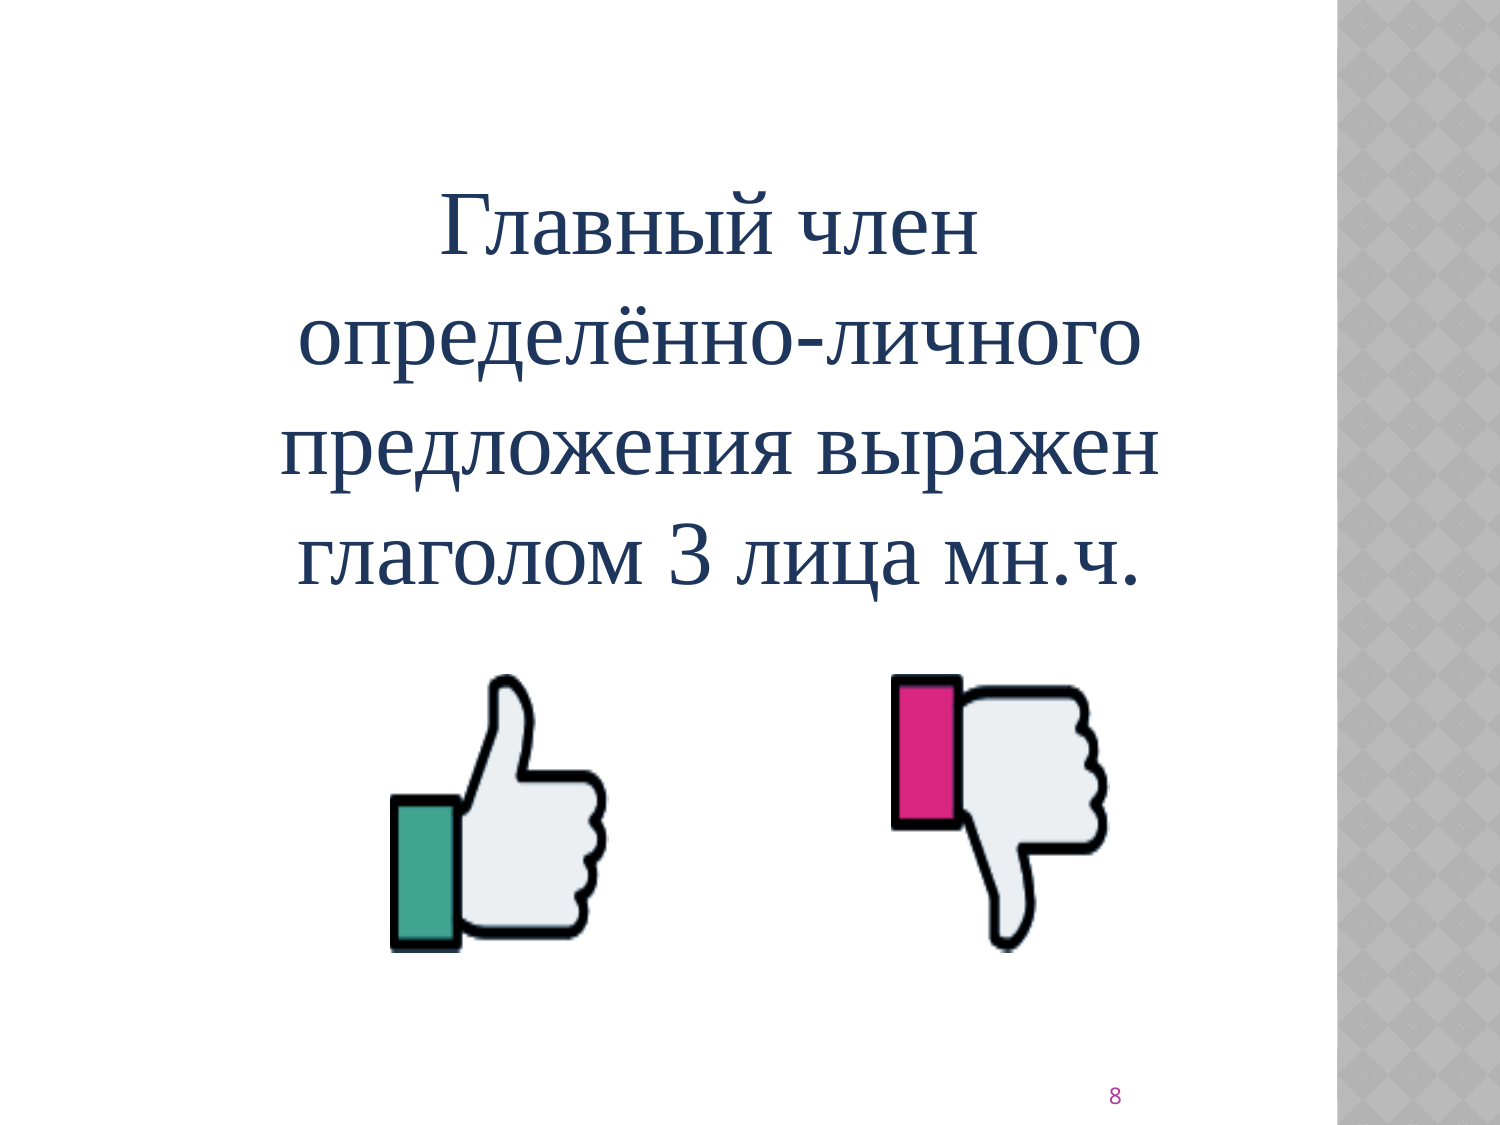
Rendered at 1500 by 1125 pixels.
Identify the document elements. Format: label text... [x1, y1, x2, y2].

text_box Главный член определённо-личного предложения выражен глаголом 3 лица мн.ч. [109, 155, 1333, 611]
picture [891, 674, 1110, 953]
slide_number 8 [1025, 1075, 1122, 1113]
picture [390, 674, 609, 953]
